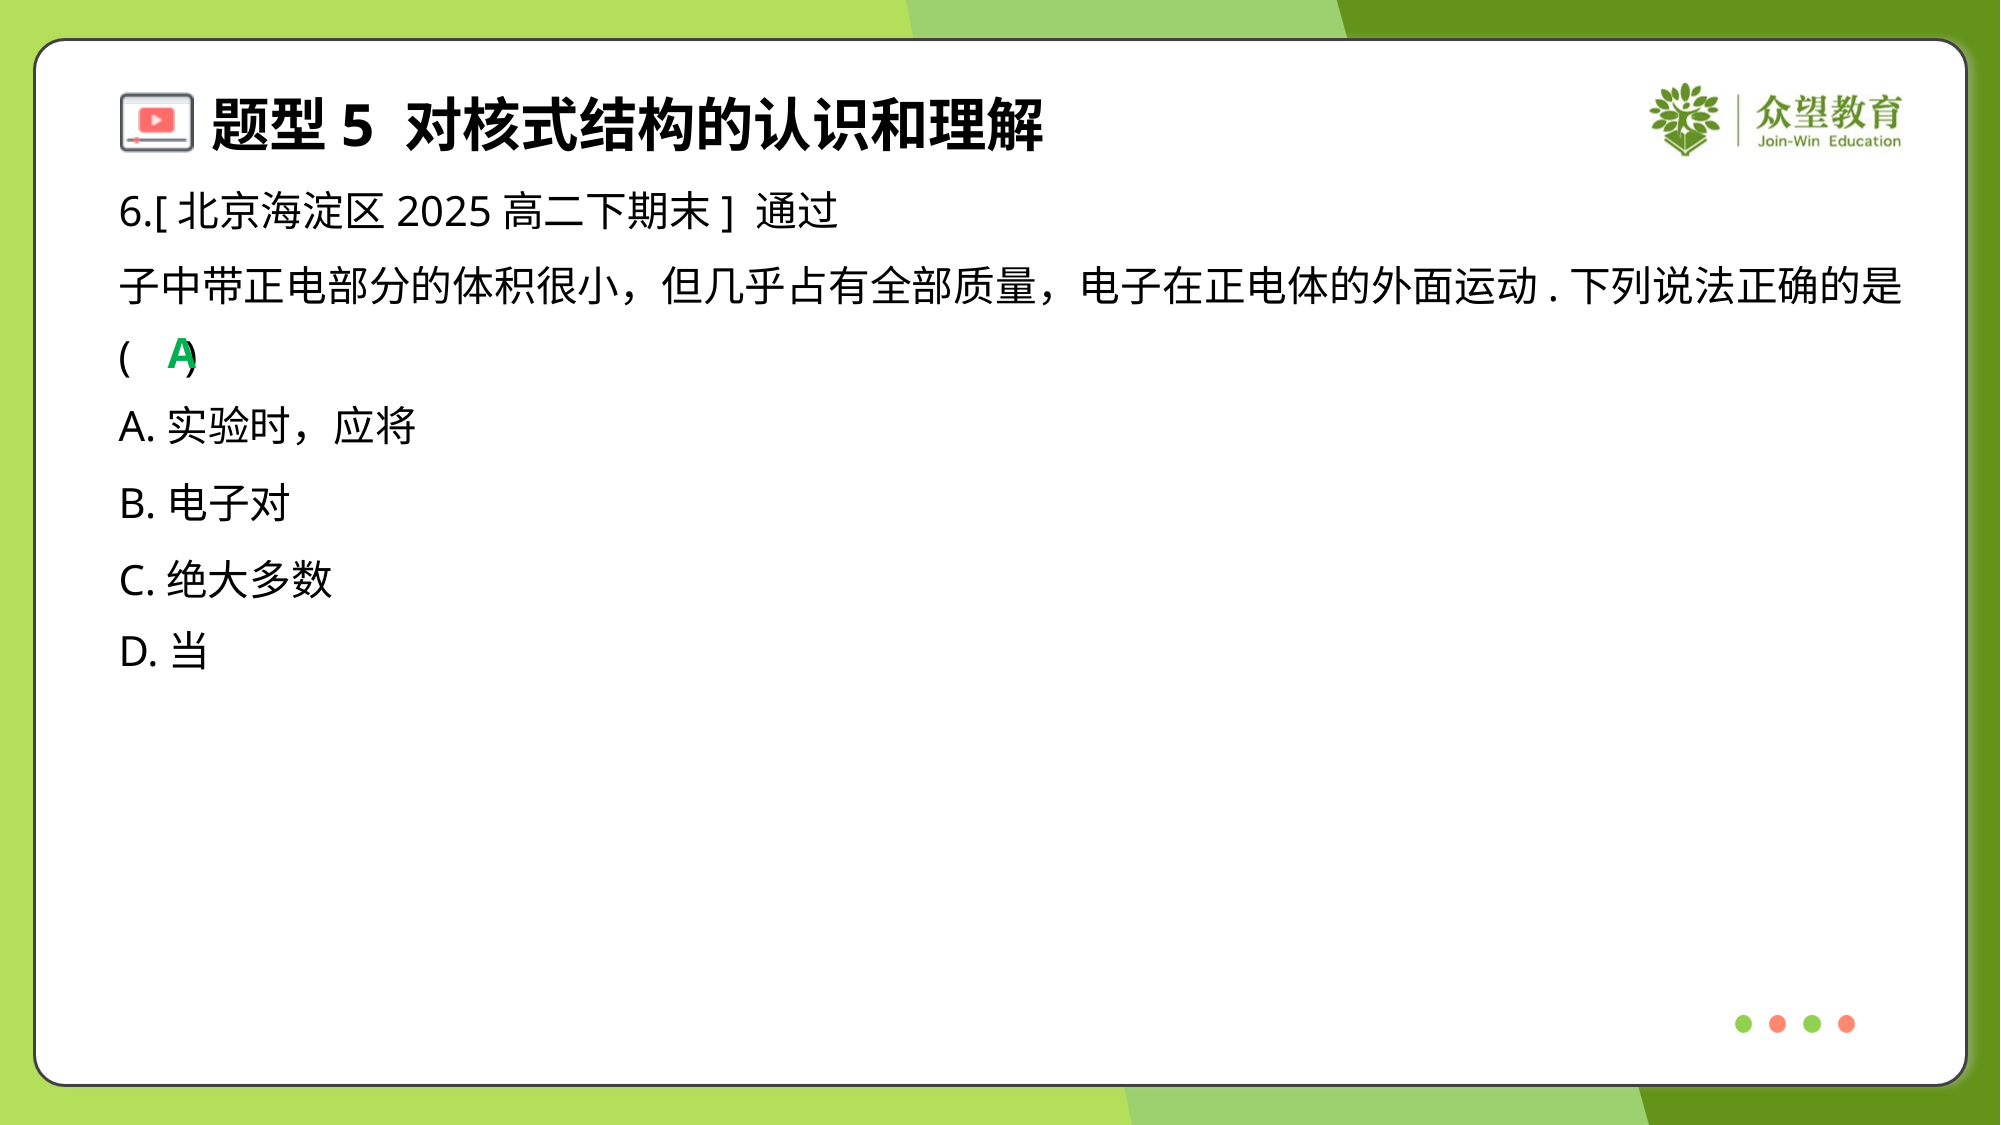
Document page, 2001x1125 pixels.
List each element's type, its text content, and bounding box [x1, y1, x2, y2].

picture [0, 0, 2000, 1125]
text_box A [151, 306, 213, 371]
